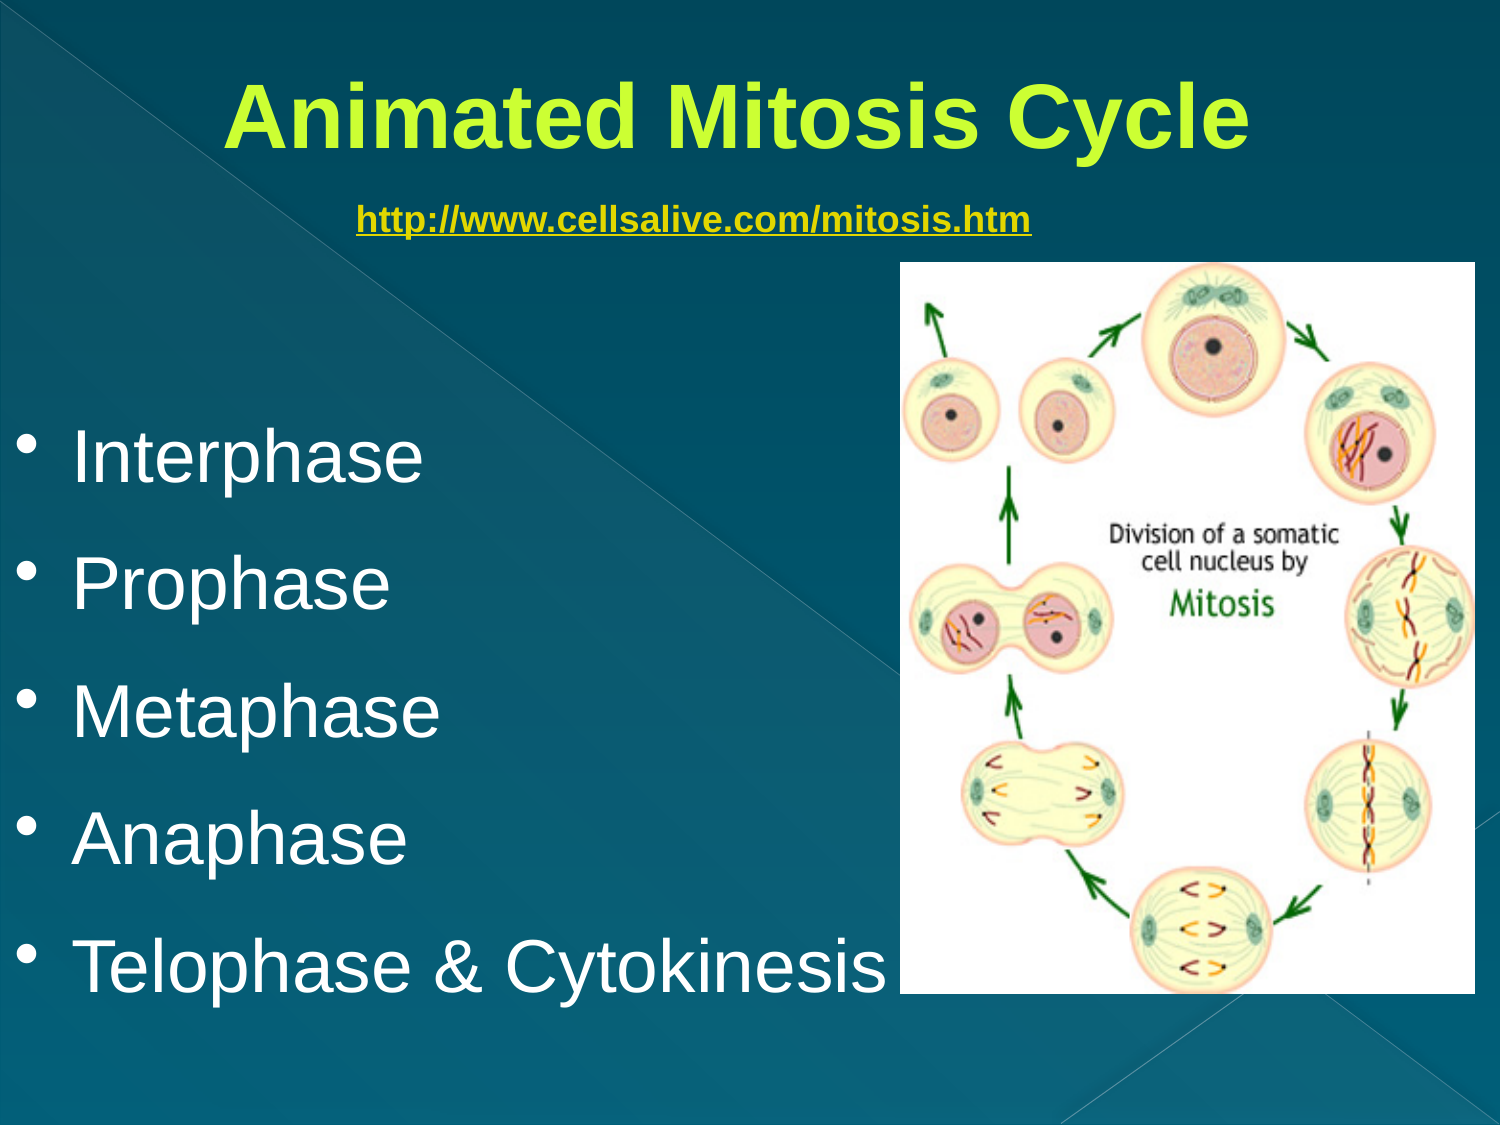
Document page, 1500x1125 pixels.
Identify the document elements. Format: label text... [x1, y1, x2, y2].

text_box http://www.cellsalive.com/mitosis.htm [340, 187, 1047, 248]
text_box Animated Mitosis Cycle [37, 49, 1438, 175]
text_box Interphase Prophase Metaphase Anaphase Telophase & Cytokinesis [0, 399, 1188, 1015]
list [899, 262, 1476, 994]
